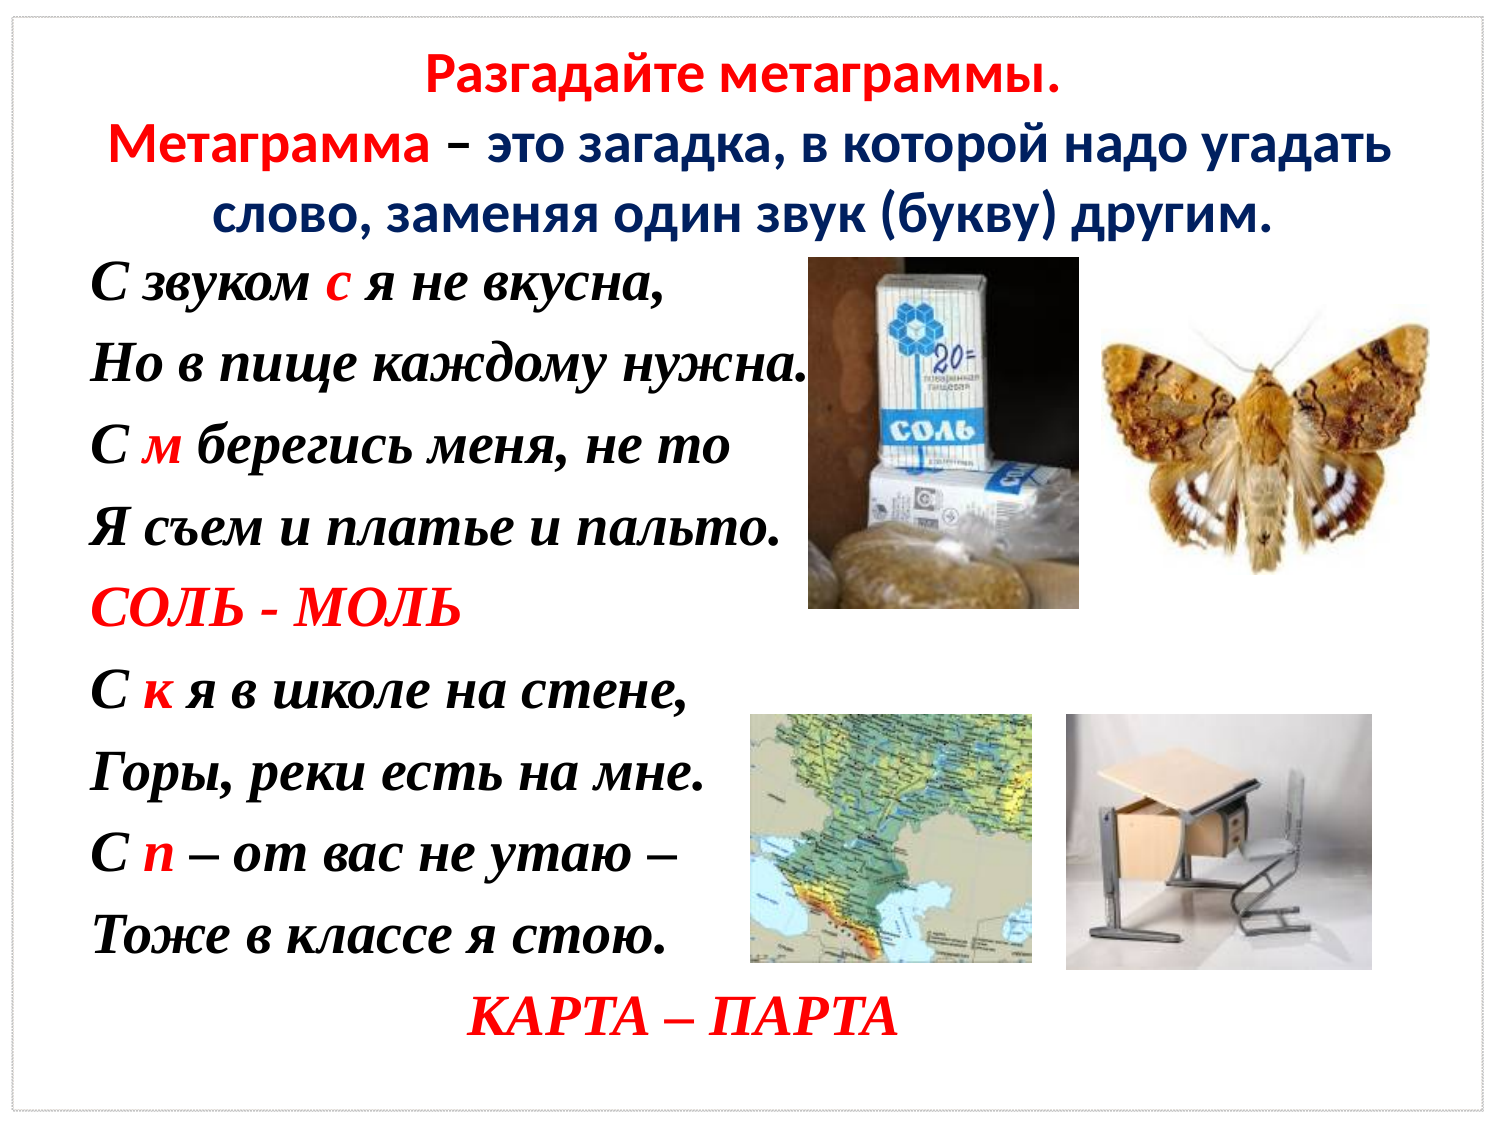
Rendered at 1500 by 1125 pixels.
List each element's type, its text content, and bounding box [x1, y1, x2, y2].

picture [808, 257, 1079, 609]
picture [1101, 304, 1430, 576]
picture [1066, 714, 1372, 970]
list С звуком с я не вкусна, Но в пище каждому нужна. С м берегись меня, не то Я съем и платье и пальто. СОЛЬ - МОЛЬ С к я в школе на стене, Горы, реки есть на мне. С п – от вас не утаю – Тоже в классе я стою. КАРТА – ПАРТА [74, 234, 1426, 1006]
title Разгадайте метаграммы. Метаграмма – это загадка, в которой надо угадать слово, заменяя один звук (букву) другим. [74, 44, 1426, 233]
picture [749, 714, 1032, 963]
